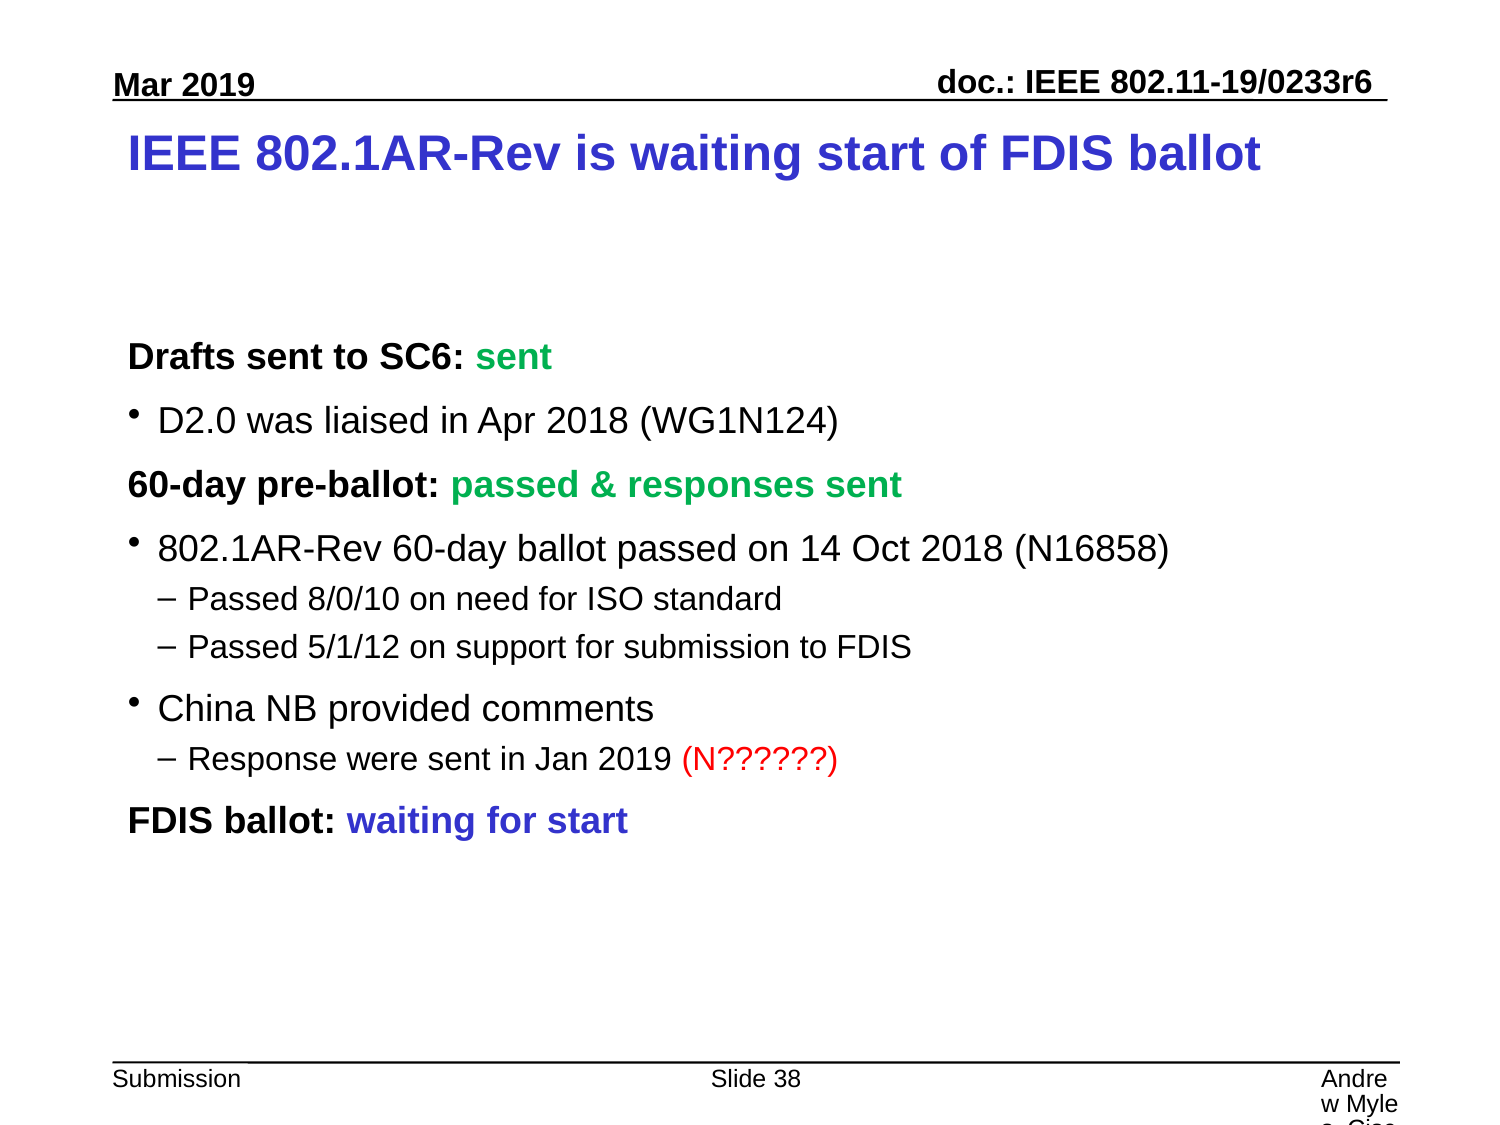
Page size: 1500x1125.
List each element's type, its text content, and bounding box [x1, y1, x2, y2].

list Drafts sent to SC6: sent D2.0 was liaised in Apr 2018 (WG1N124) 60-day pre-ballot: passed & responses sent 802.1AR-Rev 60-day ballot passed on 14 Oct 2018 (N16858) Passed 8/0/10 on need for ISO standard Passed 5/1/12 on support for submission to FDIS China NB provided comments Response were sent in Jan 2019 (N??????) FDIS ballot: waiting for start [112, 324, 1388, 1000]
footer Andrew Myles, Cisco [1320, 1061, 1402, 1093]
slide_number Slide 38 [709, 1061, 803, 1093]
title IEEE 802.1AR-Rev is waiting start of FDIS ballot [112, 112, 1388, 288]
